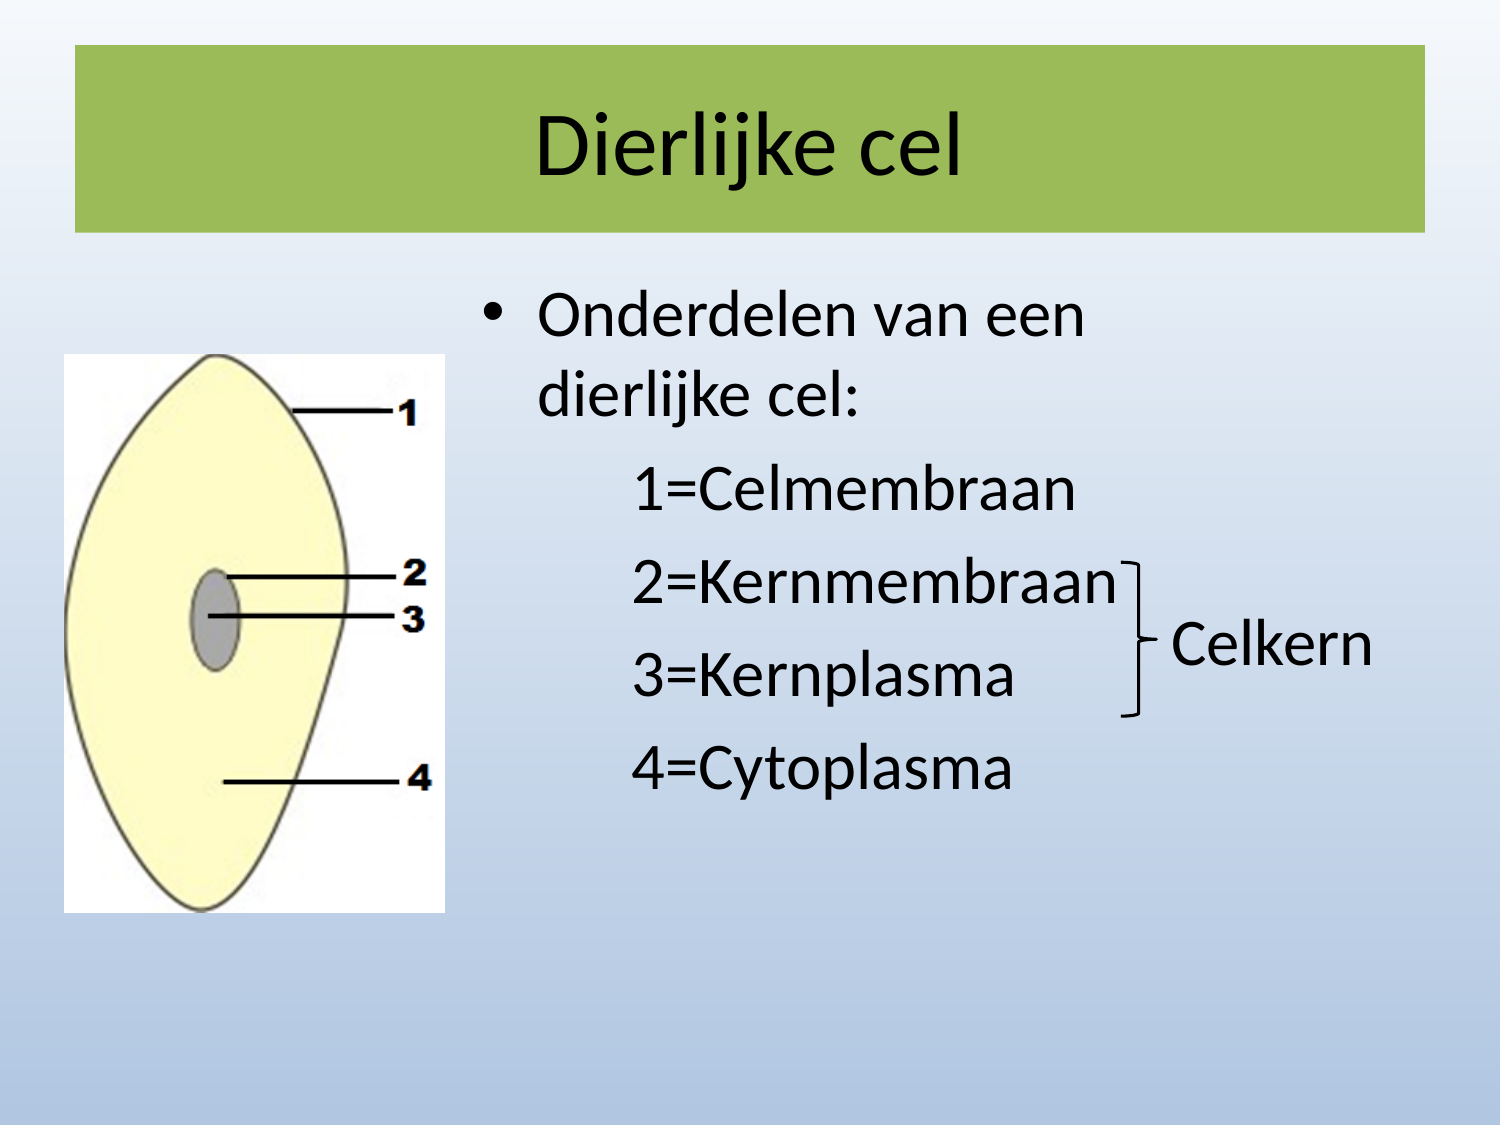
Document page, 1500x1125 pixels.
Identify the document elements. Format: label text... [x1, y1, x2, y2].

title Dierlijke cel [75, 45, 1425, 233]
picture [64, 354, 445, 913]
text_box [1120, 561, 1156, 717]
list Onderdelen van een dierlijke cel: 1=Celmembraan 2=Kernmembraan 3=Kernplasma 4=Cytoplasma [466, 262, 1306, 1005]
text_box Celkern [1156, 591, 1397, 686]
